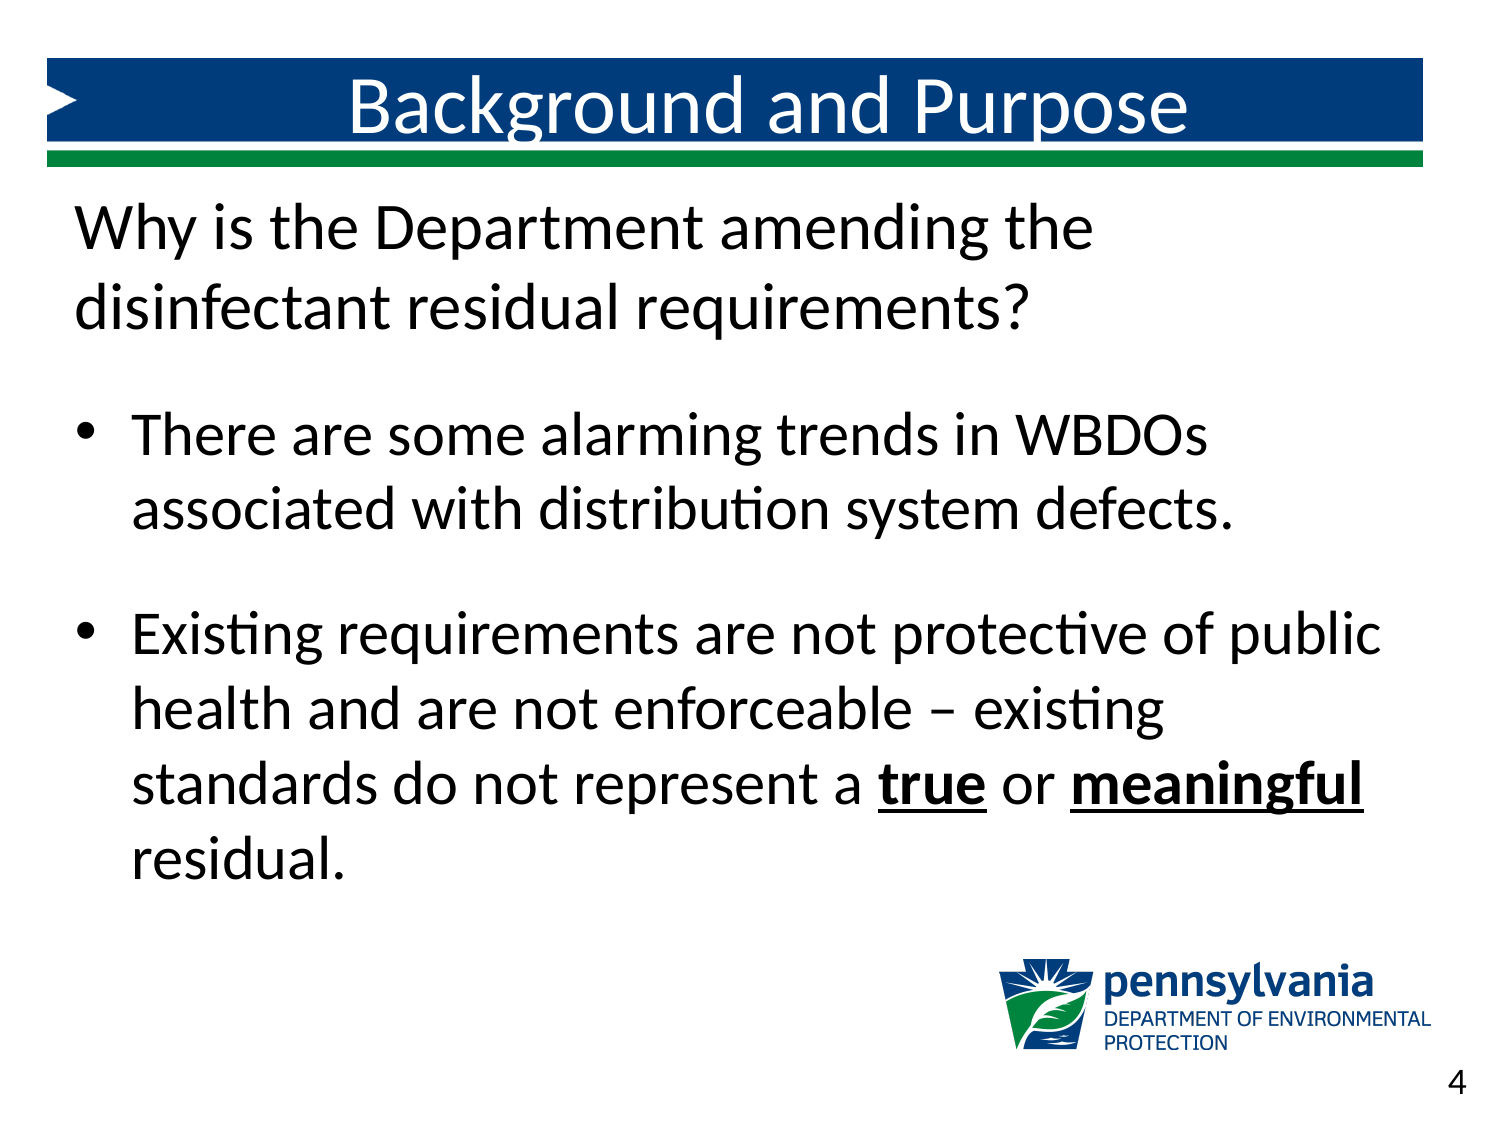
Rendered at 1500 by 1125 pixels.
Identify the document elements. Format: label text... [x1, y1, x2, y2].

picture [999, 958, 1431, 1051]
list Why is the Department amending the disinfectant residual requirements? There are some alarming trends in WBDOs associated with distribution system defects. Existing requirements are not protective of public health and are not enforceable – existing standards do not represent a true or meaningful residual. [59, 175, 1410, 960]
text_box 4 [1433, 1049, 1482, 1110]
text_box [47, 58, 1423, 167]
